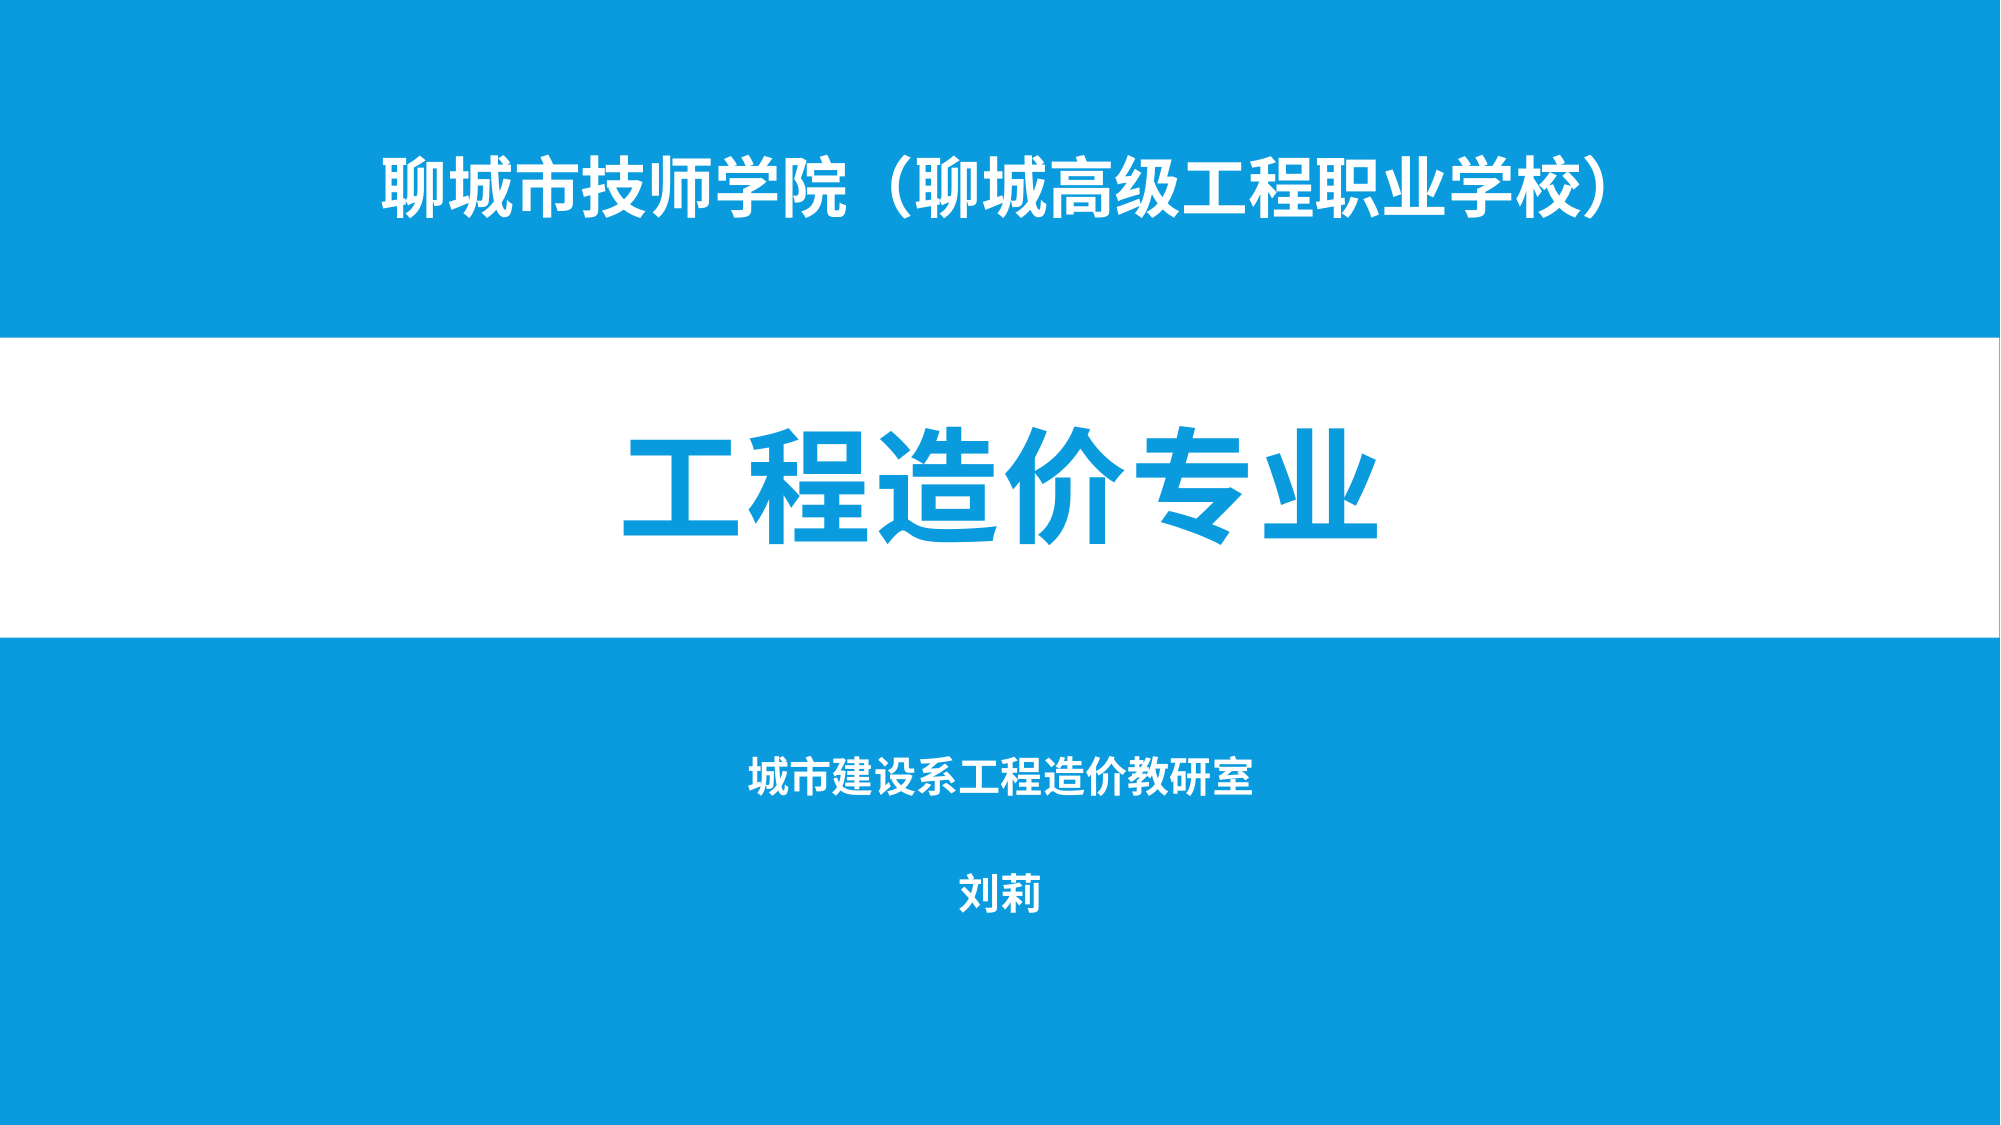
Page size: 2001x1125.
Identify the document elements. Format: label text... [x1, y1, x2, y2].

subtitle 城市建设系工程造价教研室 刘莉 [250, 712, 1751, 928]
title 工程造价专业 [60, 355, 1942, 641]
text_box 聊城市技师学院（聊城高级工程职业学校） [264, 68, 1765, 284]
